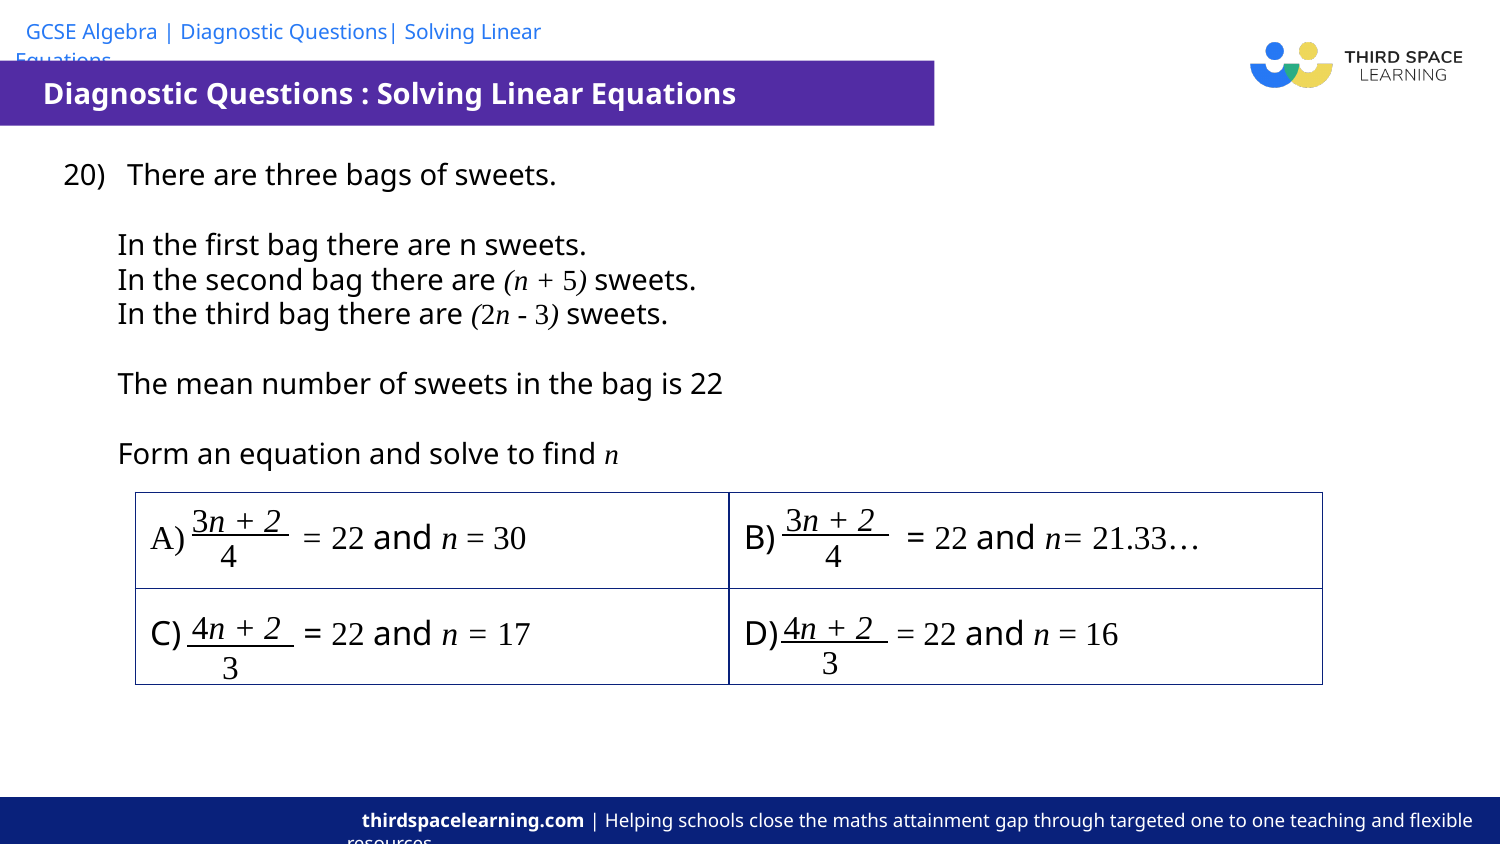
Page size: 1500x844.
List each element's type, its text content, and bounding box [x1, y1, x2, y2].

text_box 4 [810, 543, 880, 582]
text_box 4 [205, 526, 276, 534]
text_box 3 [807, 633, 858, 641]
text_box 4 [205, 543, 276, 582]
table_cell = 22 and n = 16 [730, 589, 1322, 684]
text_box 4n + 2 [177, 598, 304, 654]
text_box 3 [807, 651, 858, 689]
table_header A) = 22 and n = 30 [136, 493, 728, 588]
table_cell C) = 22 and n = 17 [136, 589, 728, 684]
text_box There are three bags of sweets. In the first bag there are n sweets. In the second bag there are (n + 5) sweets. In the third bag there are (2n - 3) sweets. The mean number of sweets in the bag is 22 Form an equation and solve to find n [27, 148, 891, 478]
text_box 3 [207, 639, 304, 694]
text_box 4 [810, 526, 880, 534]
text_box 4n + 2 [768, 598, 896, 654]
text_box 3n + 2 [177, 491, 304, 547]
picture [1250, 33, 1465, 99]
table_header B) = 22 and n= 21.33… [730, 493, 1322, 588]
text_box Diagnostic Questions : Solving Linear Equations [27, 60, 778, 126]
text_box 3n + 2 [770, 491, 898, 546]
